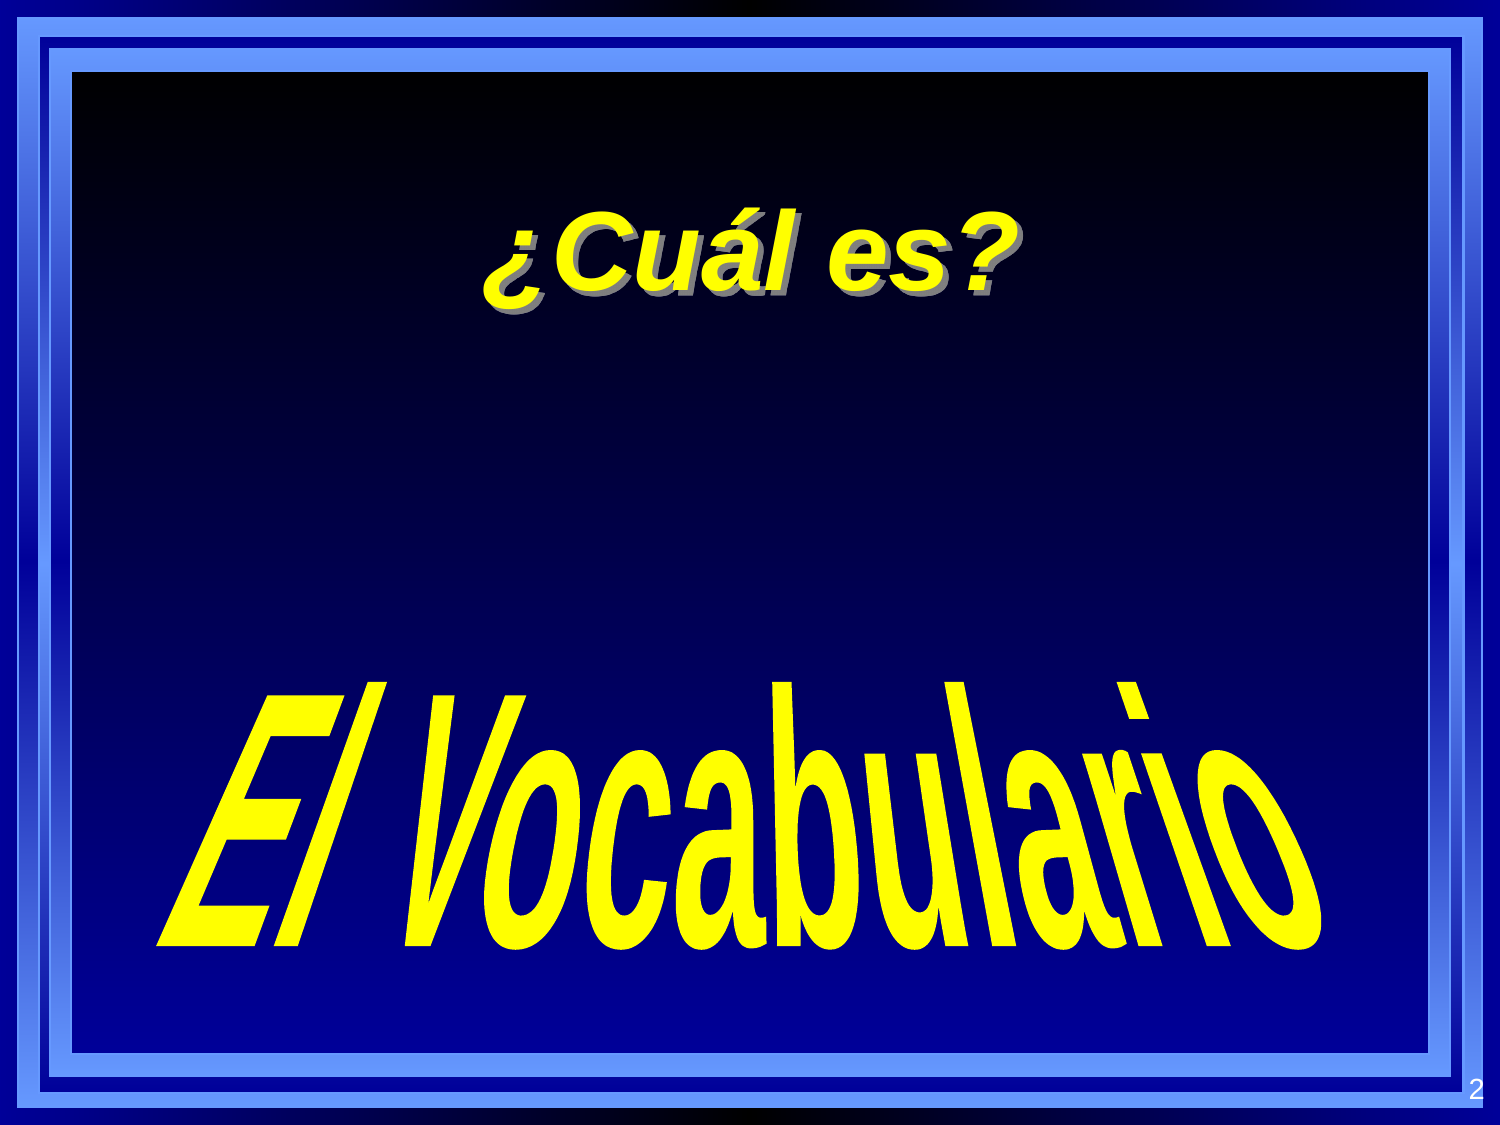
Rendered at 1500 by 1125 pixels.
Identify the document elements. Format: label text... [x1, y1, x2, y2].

text_box ¿Cuál es? [468, 170, 1036, 321]
slide_number 2 [1187, 1049, 1500, 1125]
